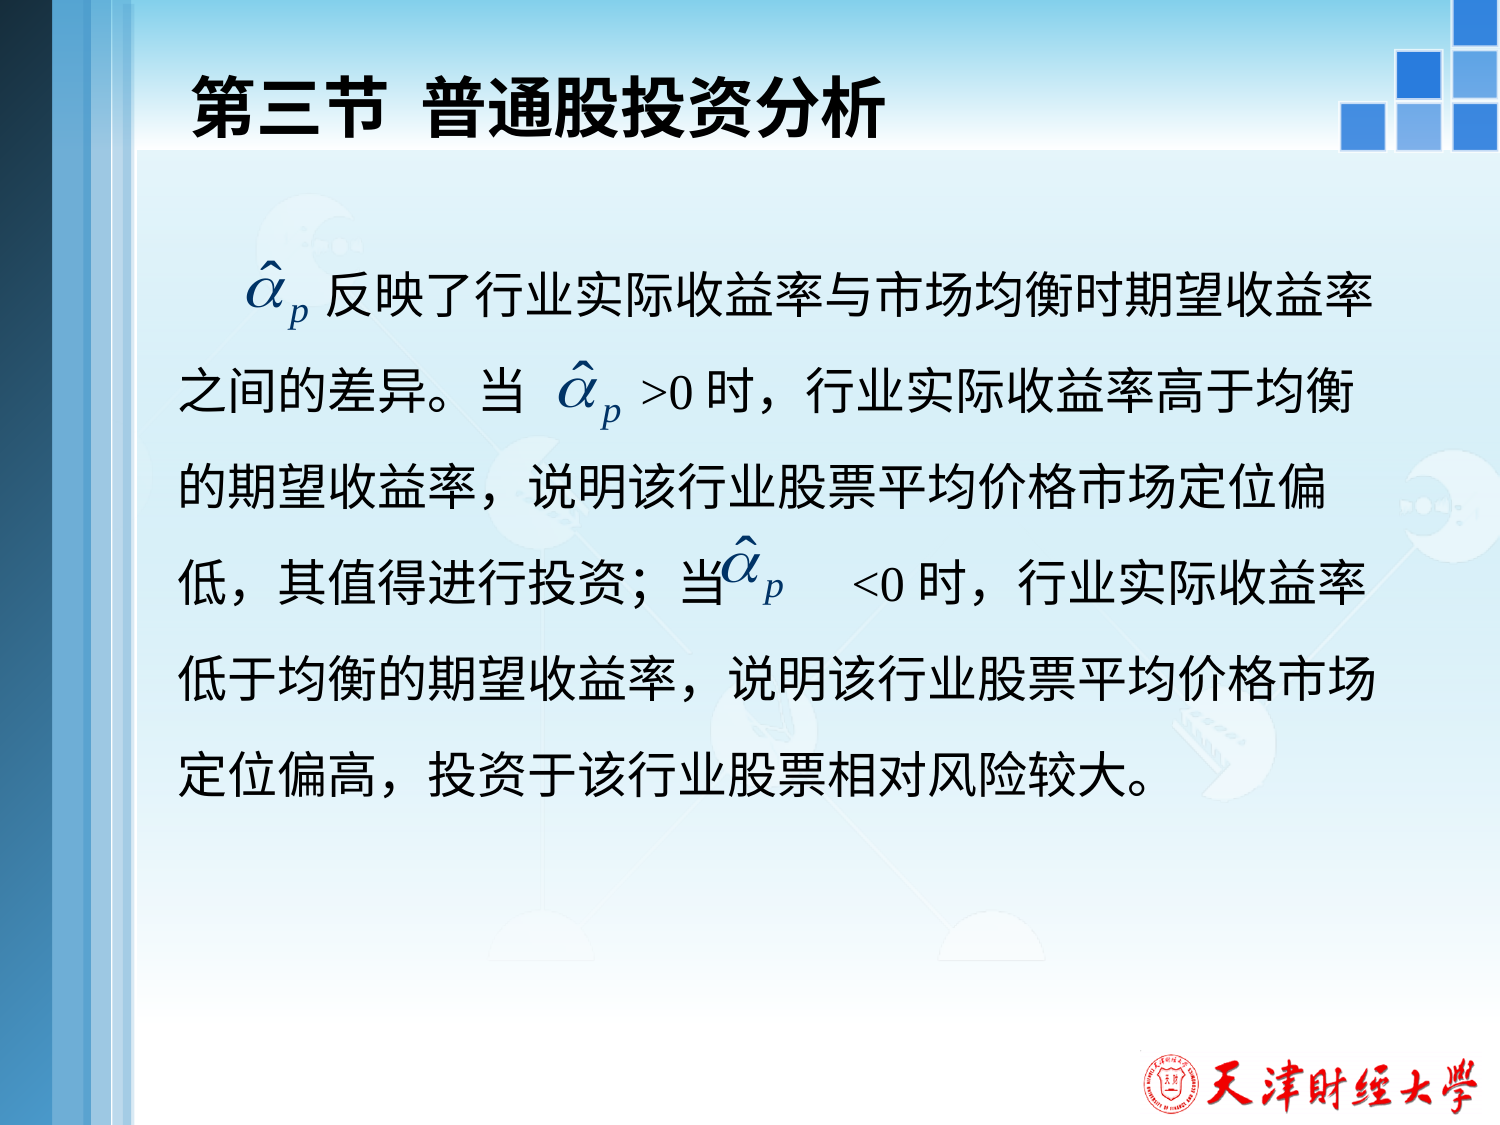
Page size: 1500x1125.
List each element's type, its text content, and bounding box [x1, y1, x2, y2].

picture [1131, 1049, 1500, 1119]
title 第三节 普通股投资分析 [174, 75, 1175, 138]
picture [132, 150, 1500, 965]
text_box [162, 219, 1401, 811]
